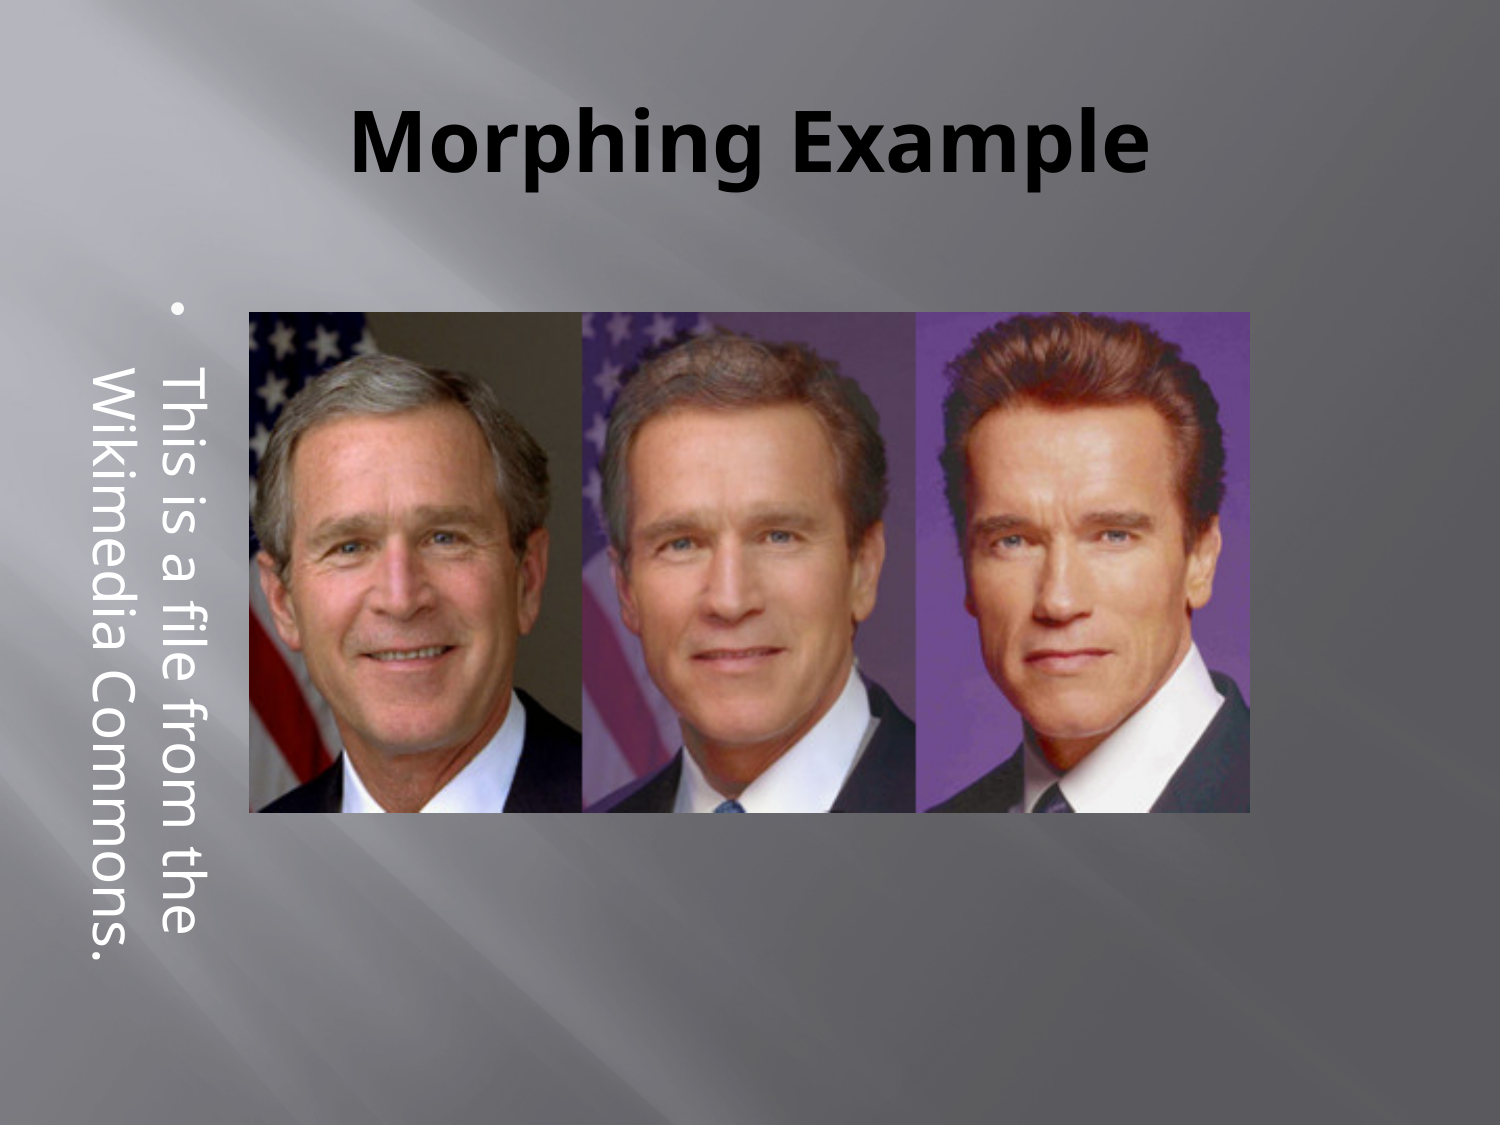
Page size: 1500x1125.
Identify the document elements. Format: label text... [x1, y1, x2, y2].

picture [249, 312, 1251, 813]
list This is a file from the Wikimedia Commons. [75, 262, 1425, 1035]
title Morphing Example [75, 45, 1425, 233]
